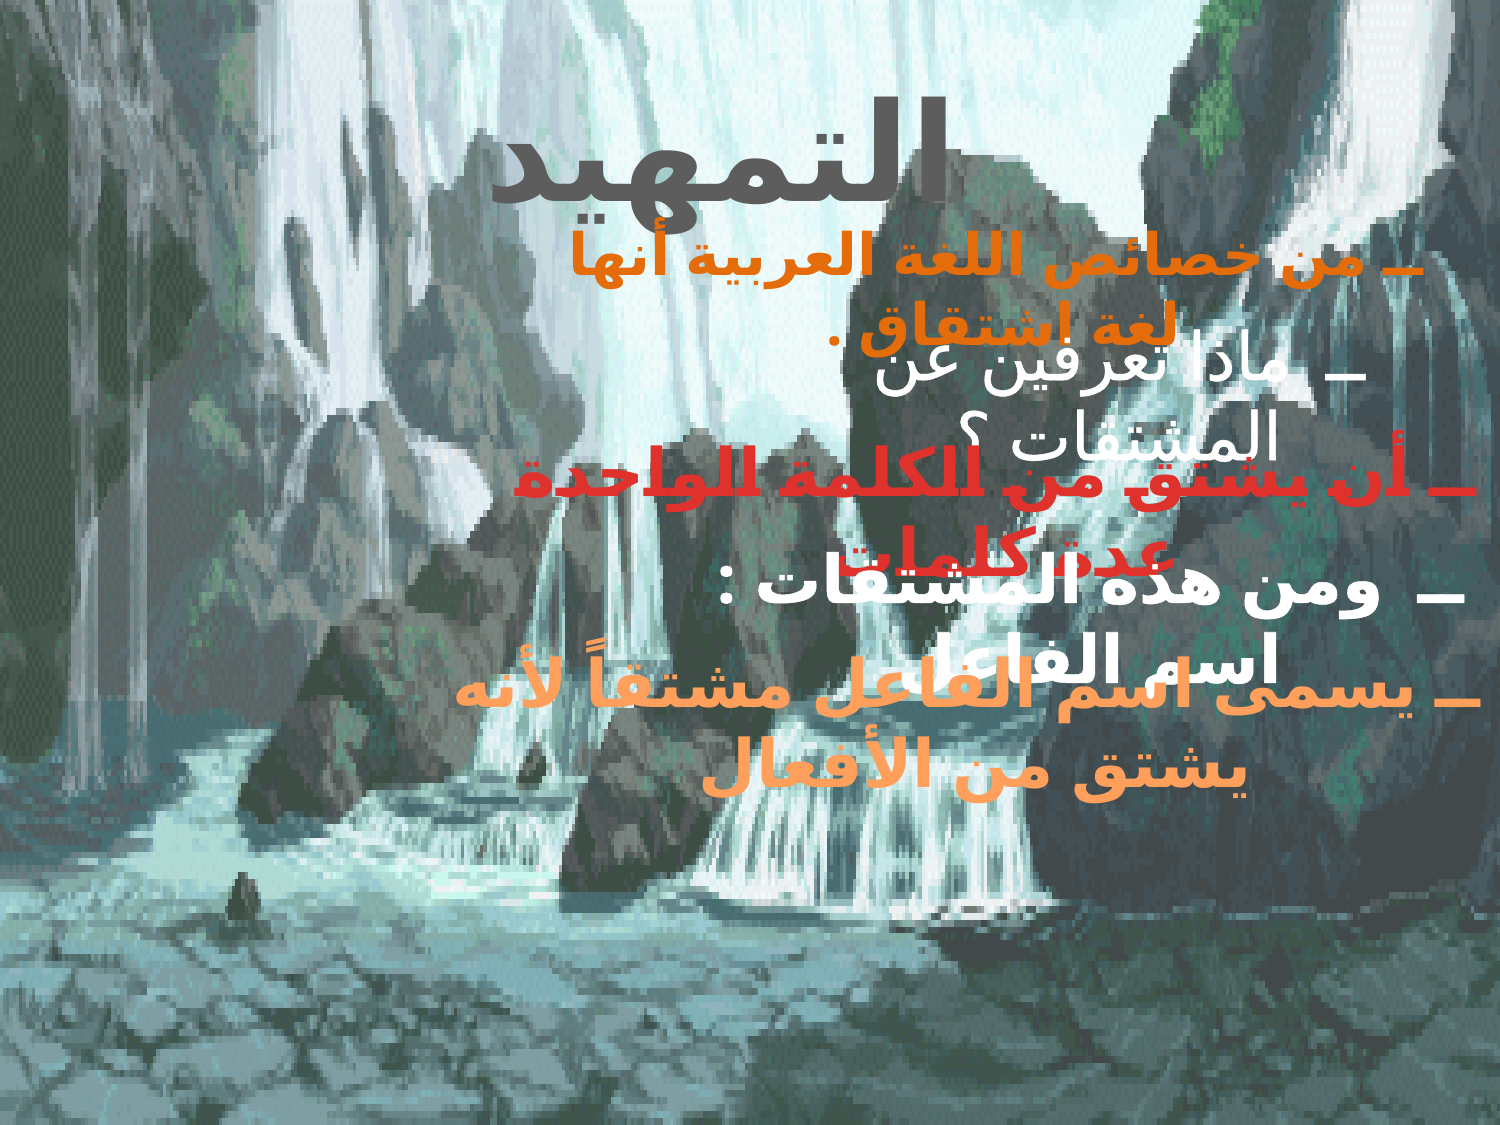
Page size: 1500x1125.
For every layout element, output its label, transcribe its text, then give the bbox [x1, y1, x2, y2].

text_box ــ يسمى اسم الفاعل مشتقاً لأنه يشتق من الأفعال [385, 654, 1500, 787]
text_box التمهيد [314, 80, 1092, 213]
text_box ــ ماذا تعرفين عن المشتقات ؟ [736, 349, 1500, 431]
text_box ــ من خصائص اللغة العربية أنها لغة اشتقاق . [513, 209, 1479, 365]
text_box ــ أن يشتق من الكلمة الواحدة عدة كلمات [490, 431, 1500, 588]
text_box ــ ومن هذه المشتقات : اسم الفاعل [654, 584, 1500, 654]
